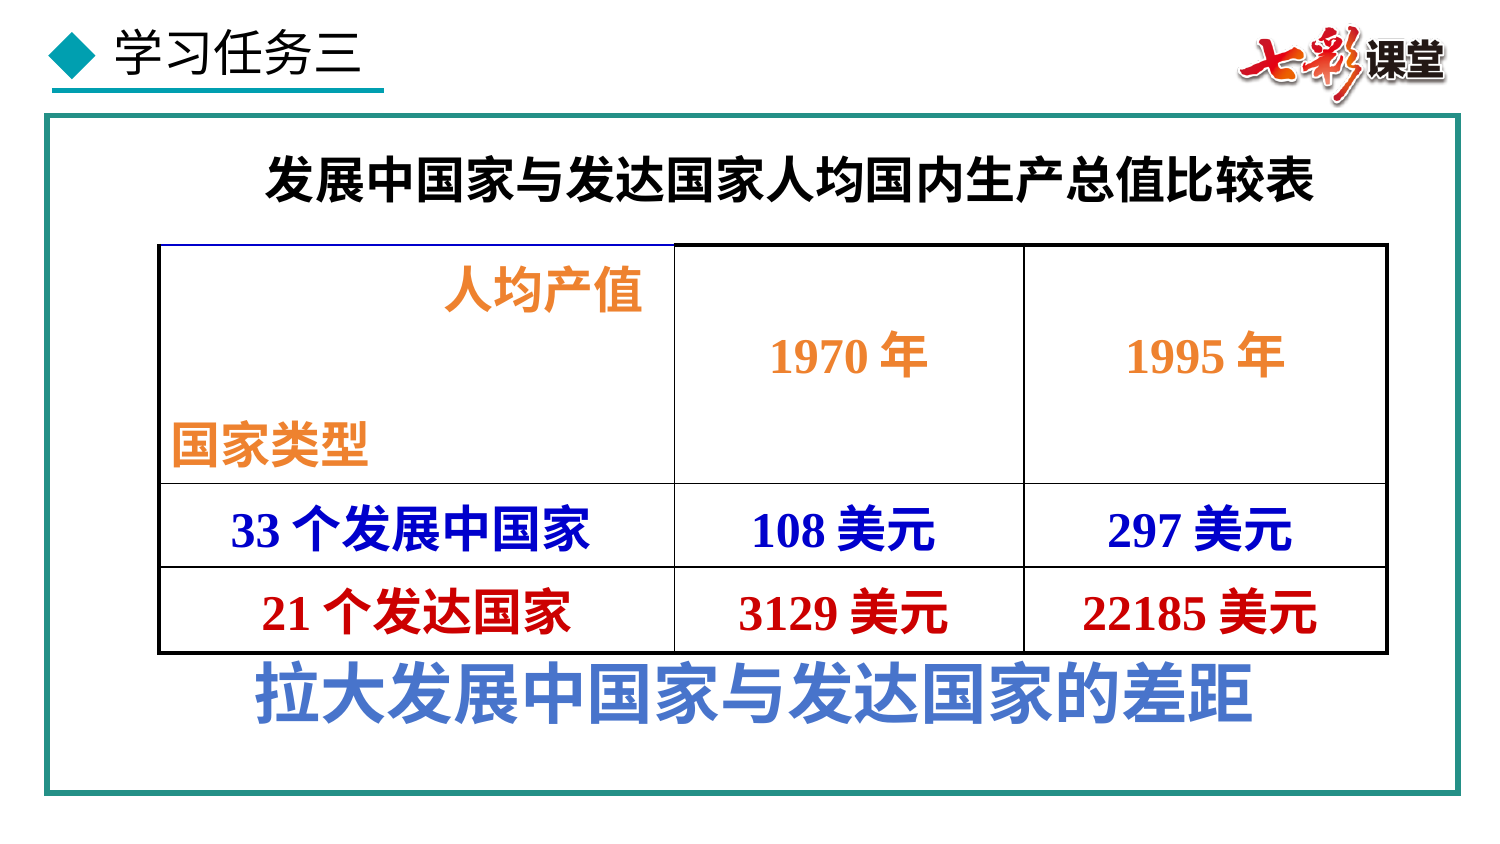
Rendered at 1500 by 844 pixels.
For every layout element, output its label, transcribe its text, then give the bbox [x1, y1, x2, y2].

text_box 发展中国家与发达国家人均国内生产总值比较表 [253, 150, 1376, 229]
table_cell 108美元 [675, 484, 1023, 566]
text_box 拉大发展中国家与发达国家的差距 [242, 646, 1341, 738]
table_cell 21个发达国家 [161, 568, 674, 651]
table_header 1995年 [1025, 247, 1385, 483]
picture [1234, 20, 1451, 108]
table_cell 22185美元 [1025, 568, 1385, 651]
table_cell 297美元 [1025, 484, 1385, 566]
table_header 人均产值 国家类型 [161, 246, 674, 483]
table_cell 33个发展中国家 [161, 484, 674, 566]
table_header 1970年 [675, 247, 1023, 483]
table_cell 3129美元 [675, 568, 1023, 646]
